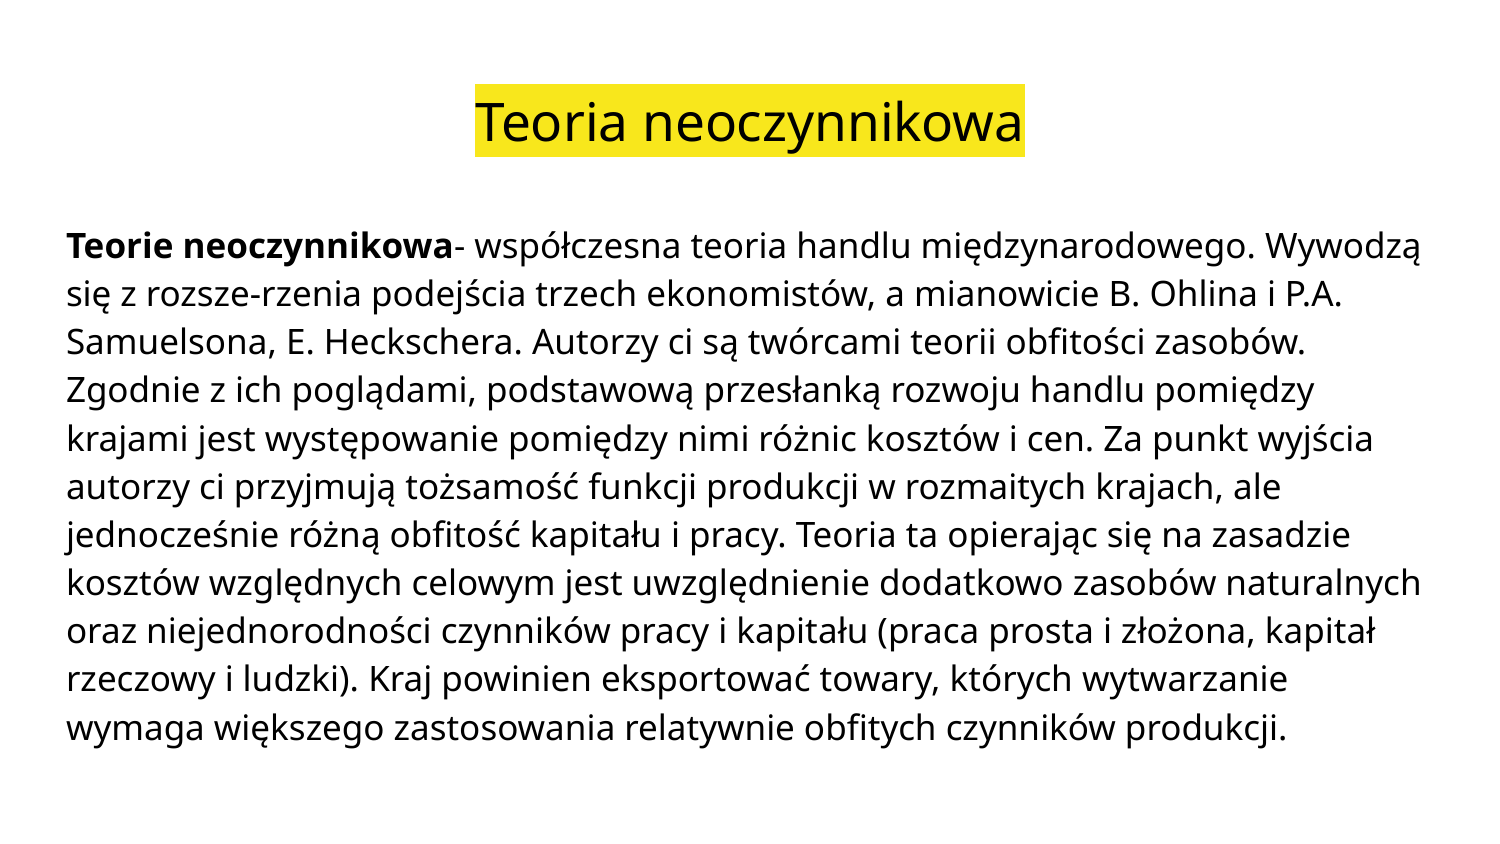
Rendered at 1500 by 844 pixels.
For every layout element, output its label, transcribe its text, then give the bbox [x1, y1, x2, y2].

title Teoria neoczynnikowa [51, 72, 1449, 167]
list Teorie neoczynnikowa- współczesna teoria handlu międzynarodowego. Wywodzą się z rozsze-rzenia podejścia trzech ekonomistów, a mianowicie B. Ohlina i P.A. Samuelsona, E. Heckschera. Autorzy ci są twórcami teorii obfitości zasobów. Zgodnie z ich poglądami, podstawową przesłanką rozwoju handlu pomiędzy krajami jest występowanie pomiędzy nimi różnic kosztów i cen. Za punkt wyjścia autorzy ci przyjmują tożsamość funkcji produkcji w rozmaitych krajach, ale jednocześnie różną obfitość kapitału i pracy. Teoria ta opierając się na zasadzie kosztów względnych celowym jest uwzględnienie dodatkowo zasobów naturalnych oraz niejednorodności czynników pracy i kapitału (praca prosta i złożona, kapitał rzeczowy i ludzki). Kraj powinien eksportować towary, których wytwarzanie wymaga większego zastosowania relatywnie obfitych czynników produkcji. [51, 202, 1449, 818]
